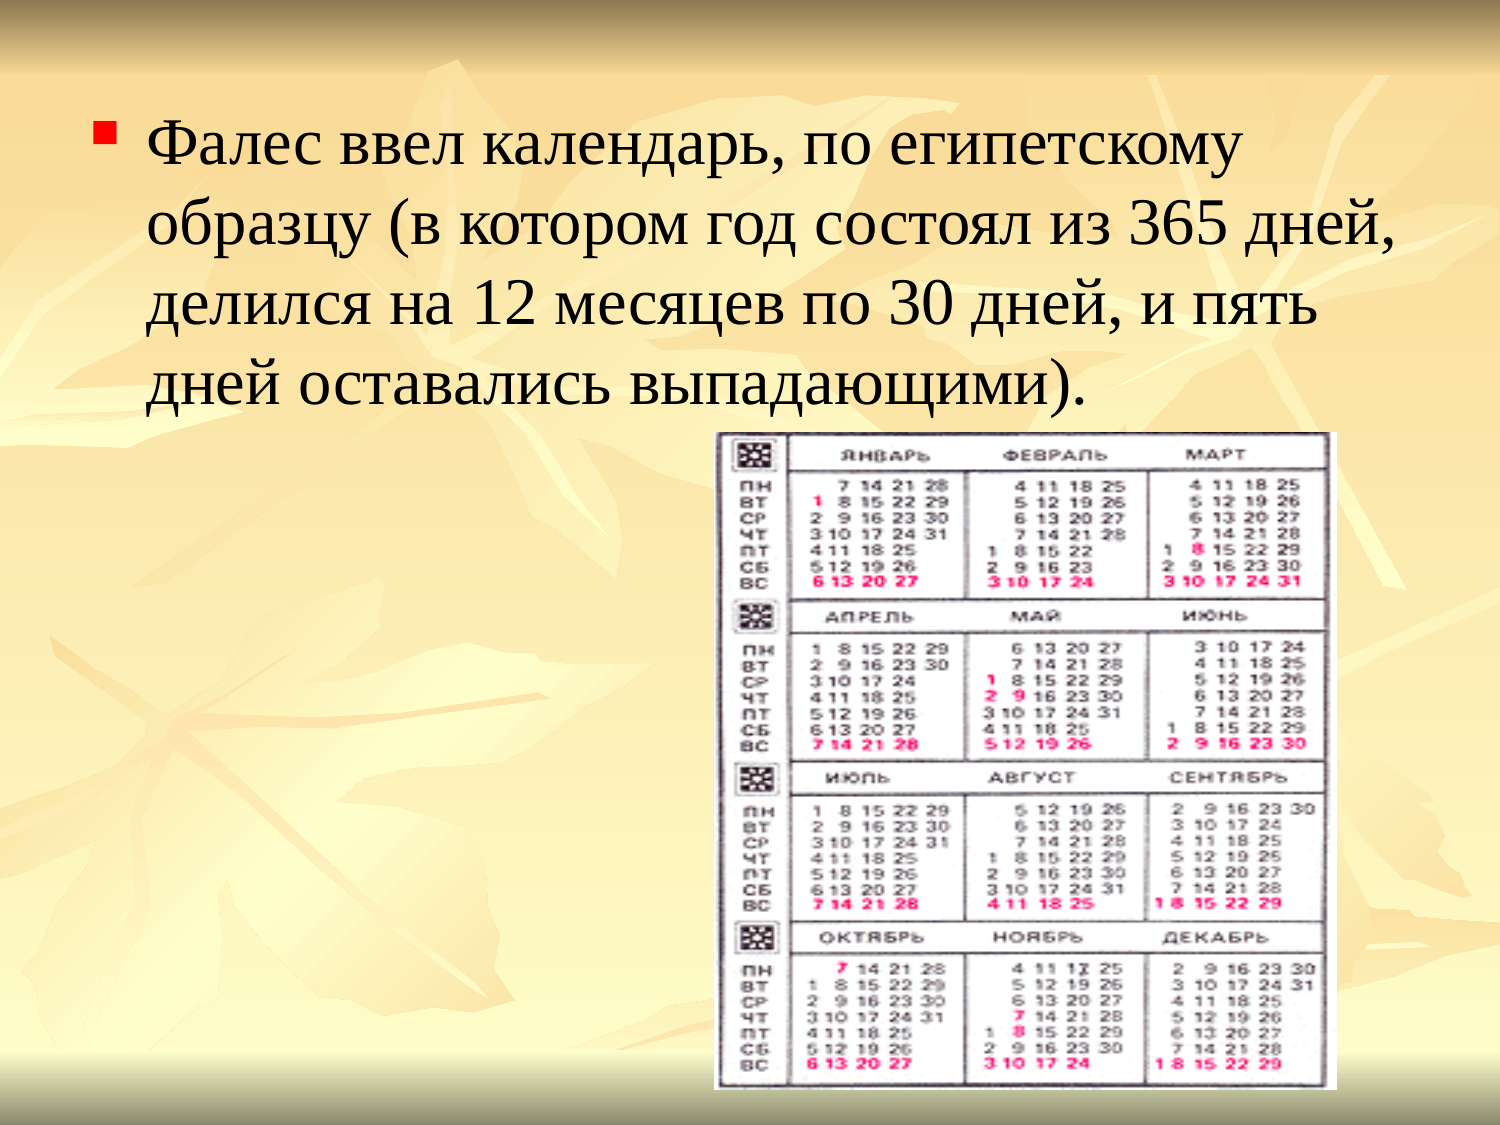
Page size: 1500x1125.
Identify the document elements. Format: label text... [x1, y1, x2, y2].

list Фалес ввел календарь, по египетскому образцу (в котором год состоял из 365 дней, делился на 12 месяцев по 30 дней, и пять дней оставались выпадающими). [74, 89, 1426, 1006]
picture [714, 432, 1338, 1090]
